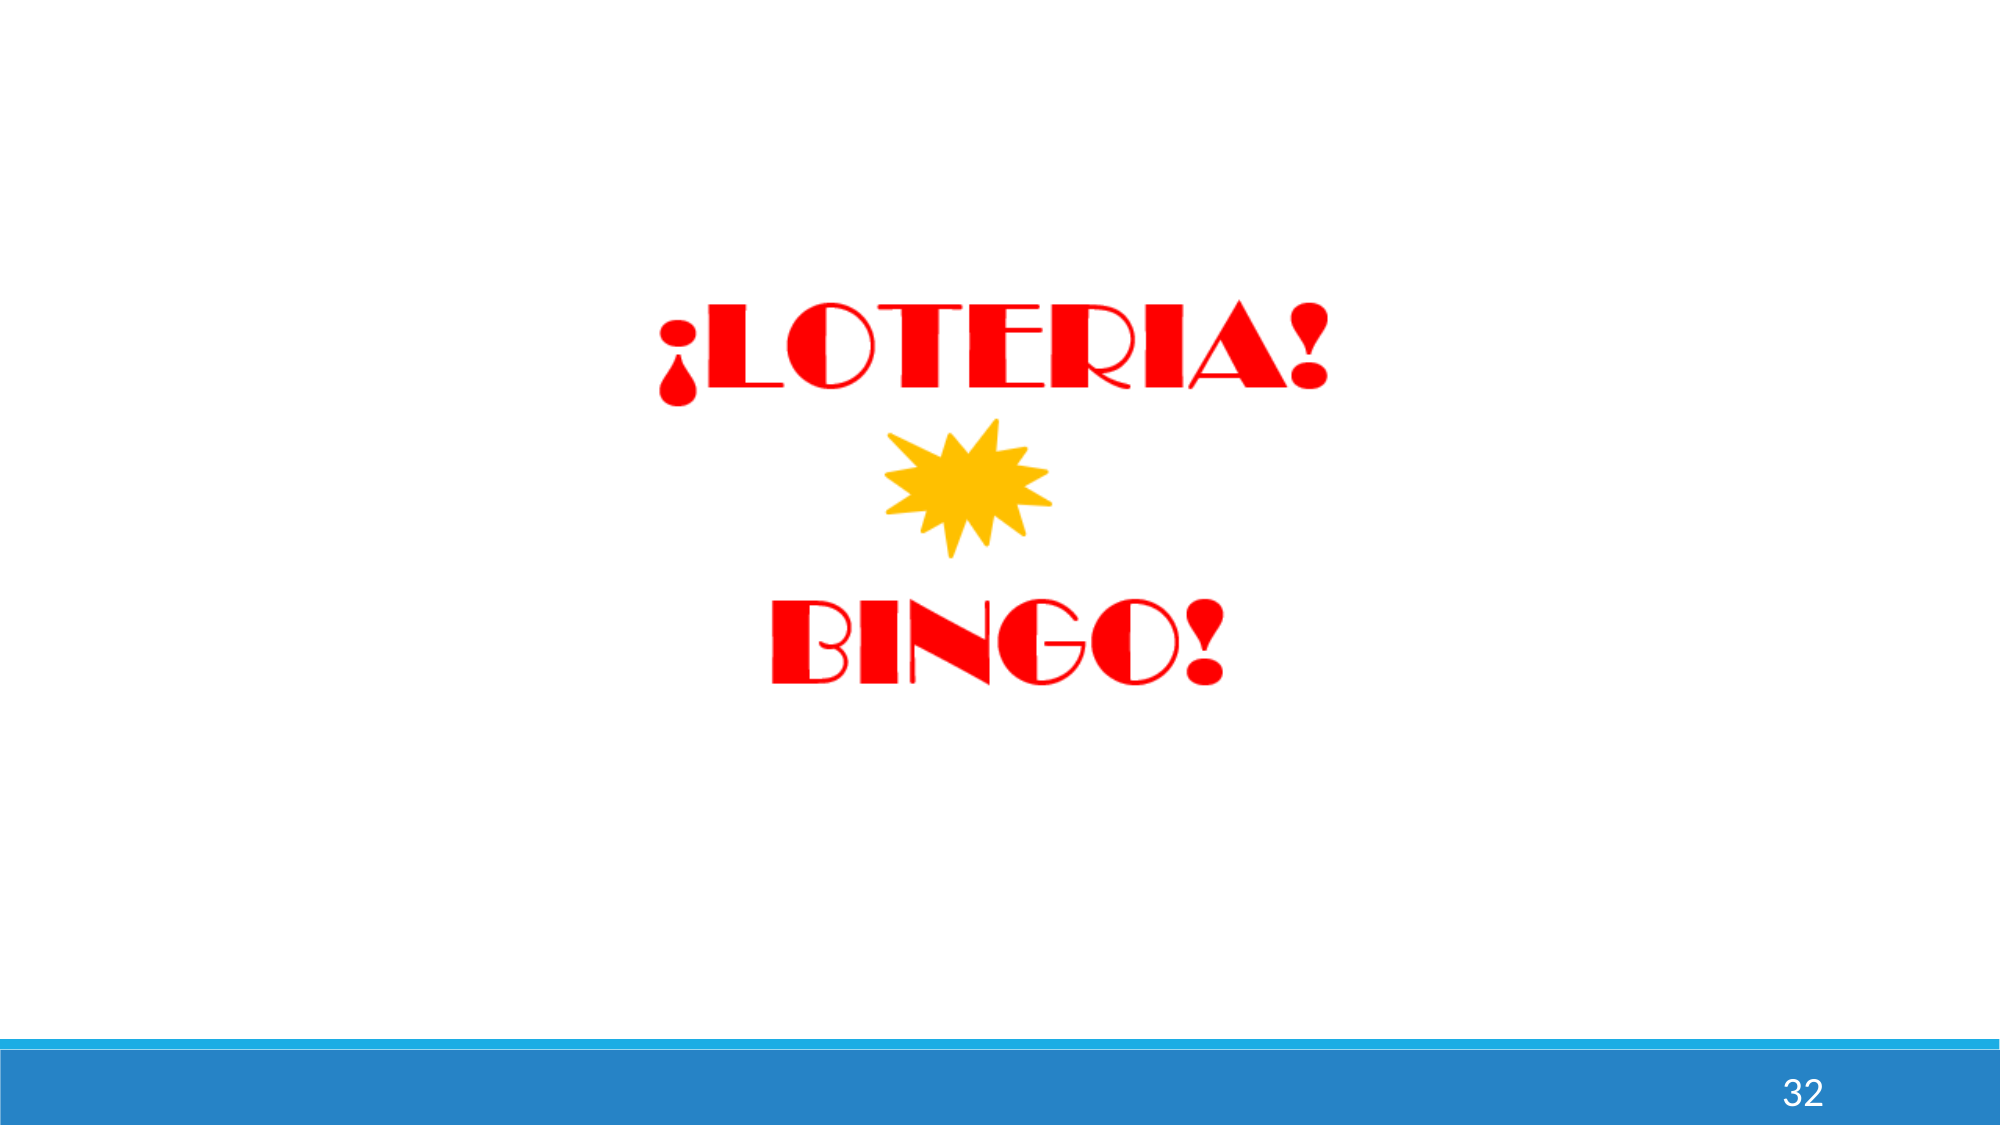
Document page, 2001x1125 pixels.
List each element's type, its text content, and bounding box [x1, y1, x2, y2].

slide_number 32 [1624, 1059, 1840, 1120]
picture [654, 278, 1345, 709]
